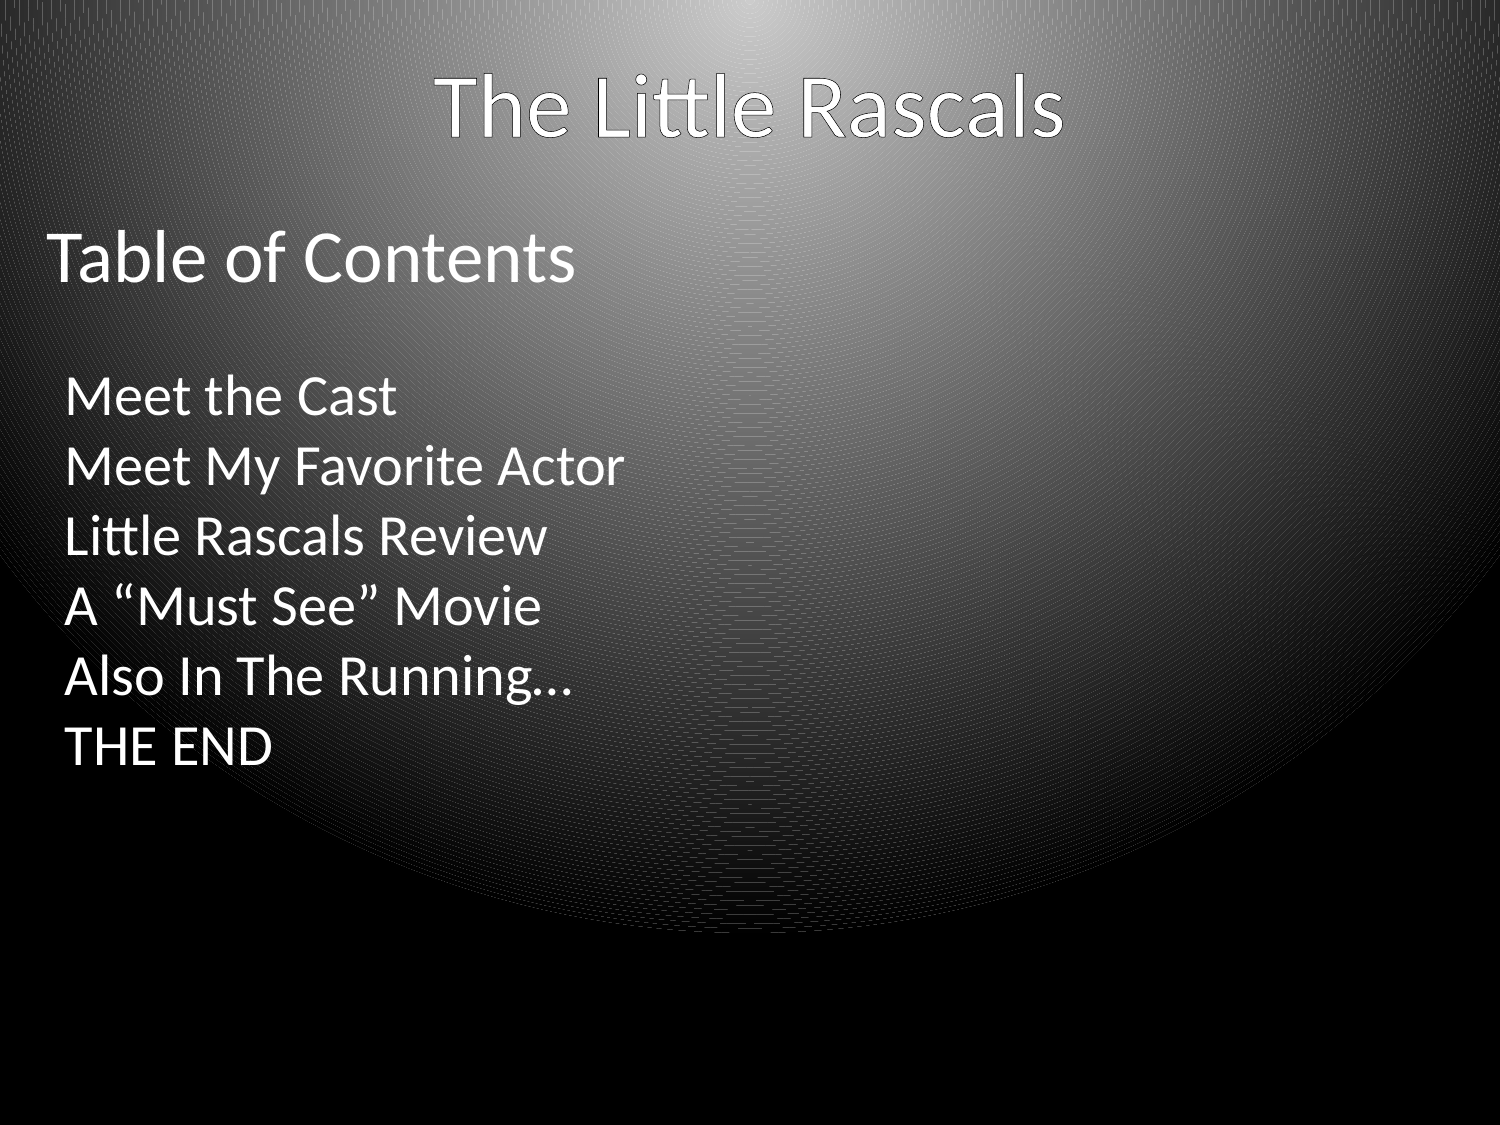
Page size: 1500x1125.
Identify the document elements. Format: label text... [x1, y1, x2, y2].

text_box The Little Rascals [37, 38, 1463, 163]
text_box Table of Contents [32, 199, 1445, 305]
text_box Meet the Cast Meet My Favorite Actor Little Rascals Review A “Must See” Movie Also In The Running… THE END [49, 349, 1400, 785]
